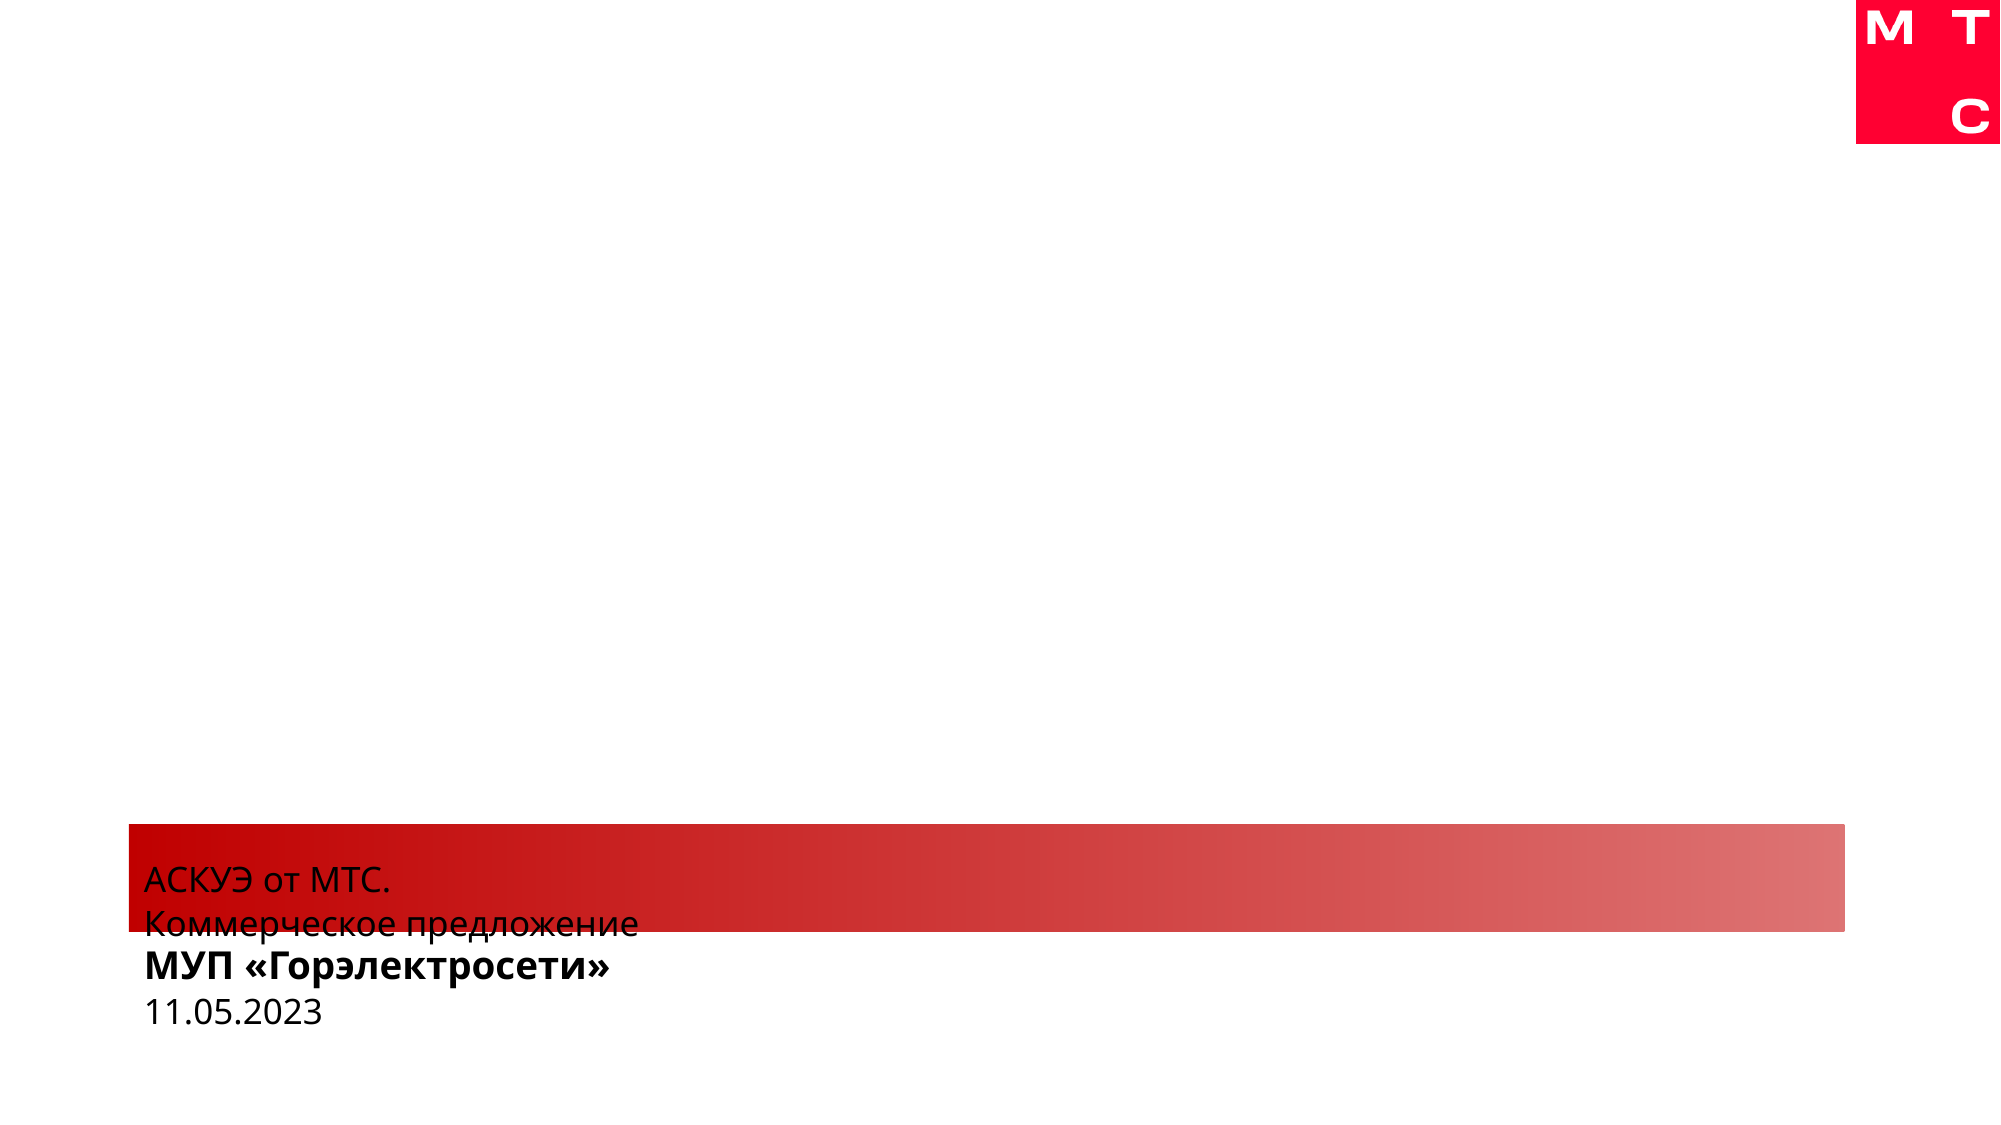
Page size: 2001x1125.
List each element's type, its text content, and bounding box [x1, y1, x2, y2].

picture [1856, 0, 2000, 144]
title АСКУЭ от МТС. Коммерческое предложение МУП «Горэлектросети» 11.05.2023 [128, 802, 1629, 1039]
text_box [1629, 823, 1845, 932]
